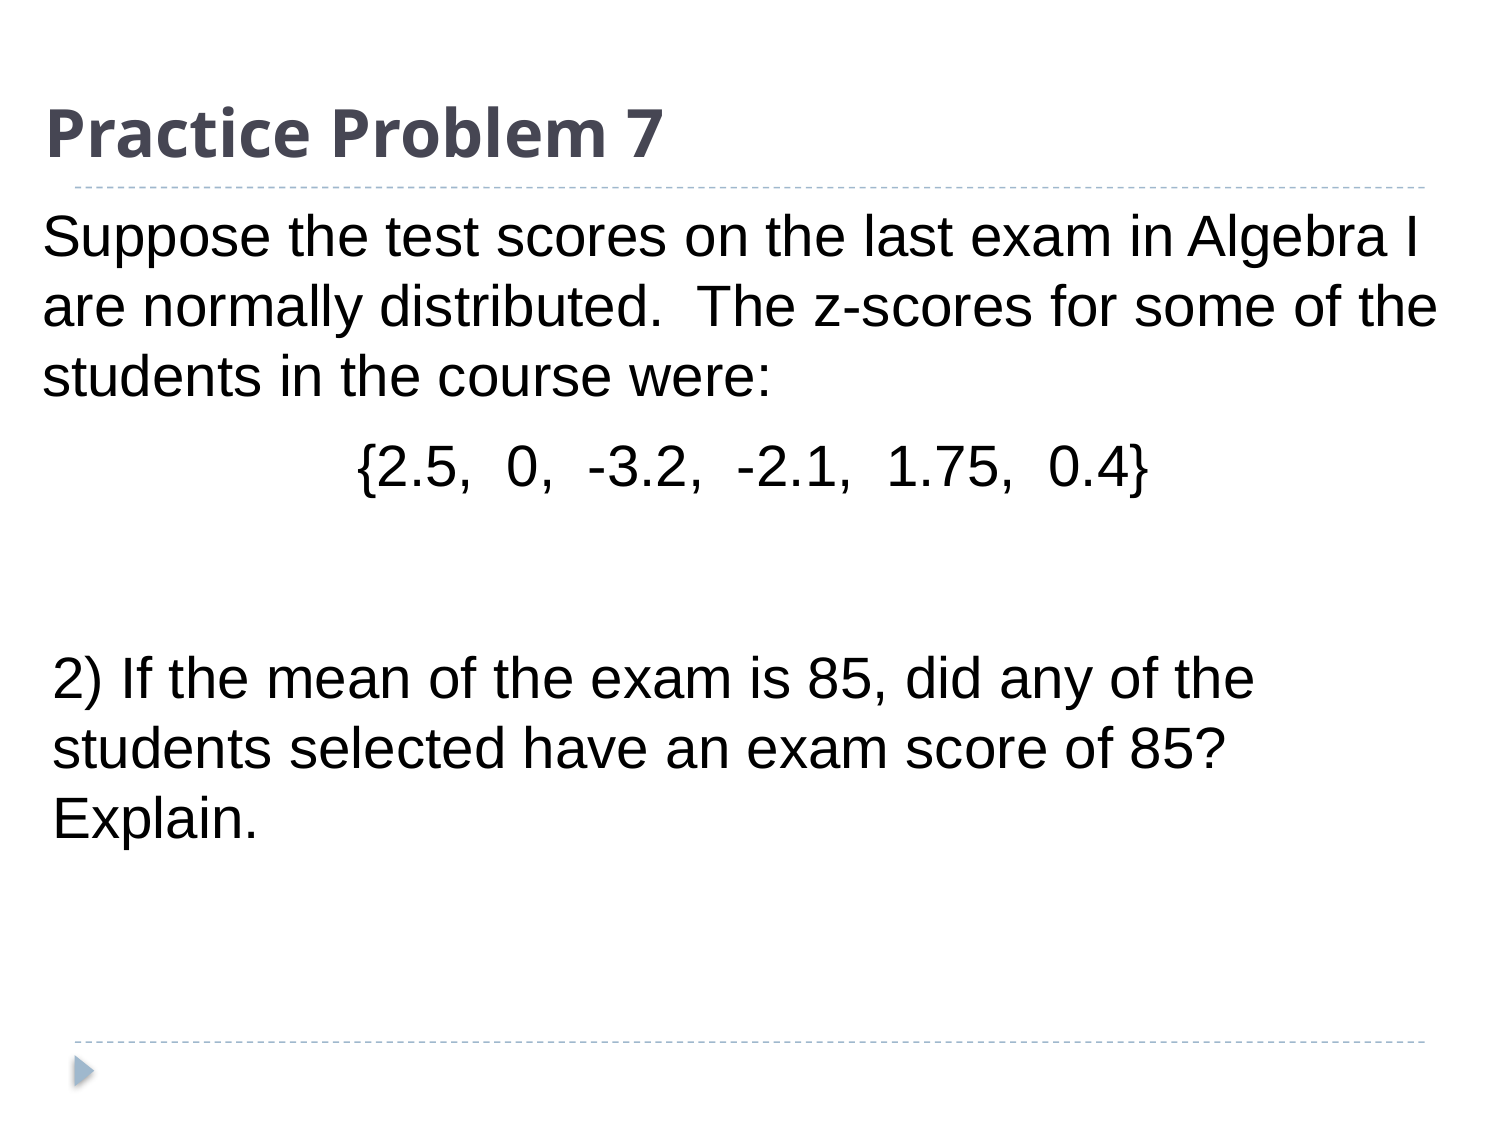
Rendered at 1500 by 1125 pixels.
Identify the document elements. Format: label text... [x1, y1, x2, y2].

text_box Suppose the test scores on the last exam in Algebra I are normally distributed. The z-scores for some of the students in the course were: [27, 190, 1500, 416]
text_box 2) If the mean of the exam is 85, did any of the students selected have an exam score of 85? Explain. [37, 633, 1379, 858]
text_box {2.5, 0, -3.2, -2.1, 1.75, 0.4} [342, 420, 1253, 506]
title Practice Problem 7 [29, 48, 1302, 179]
